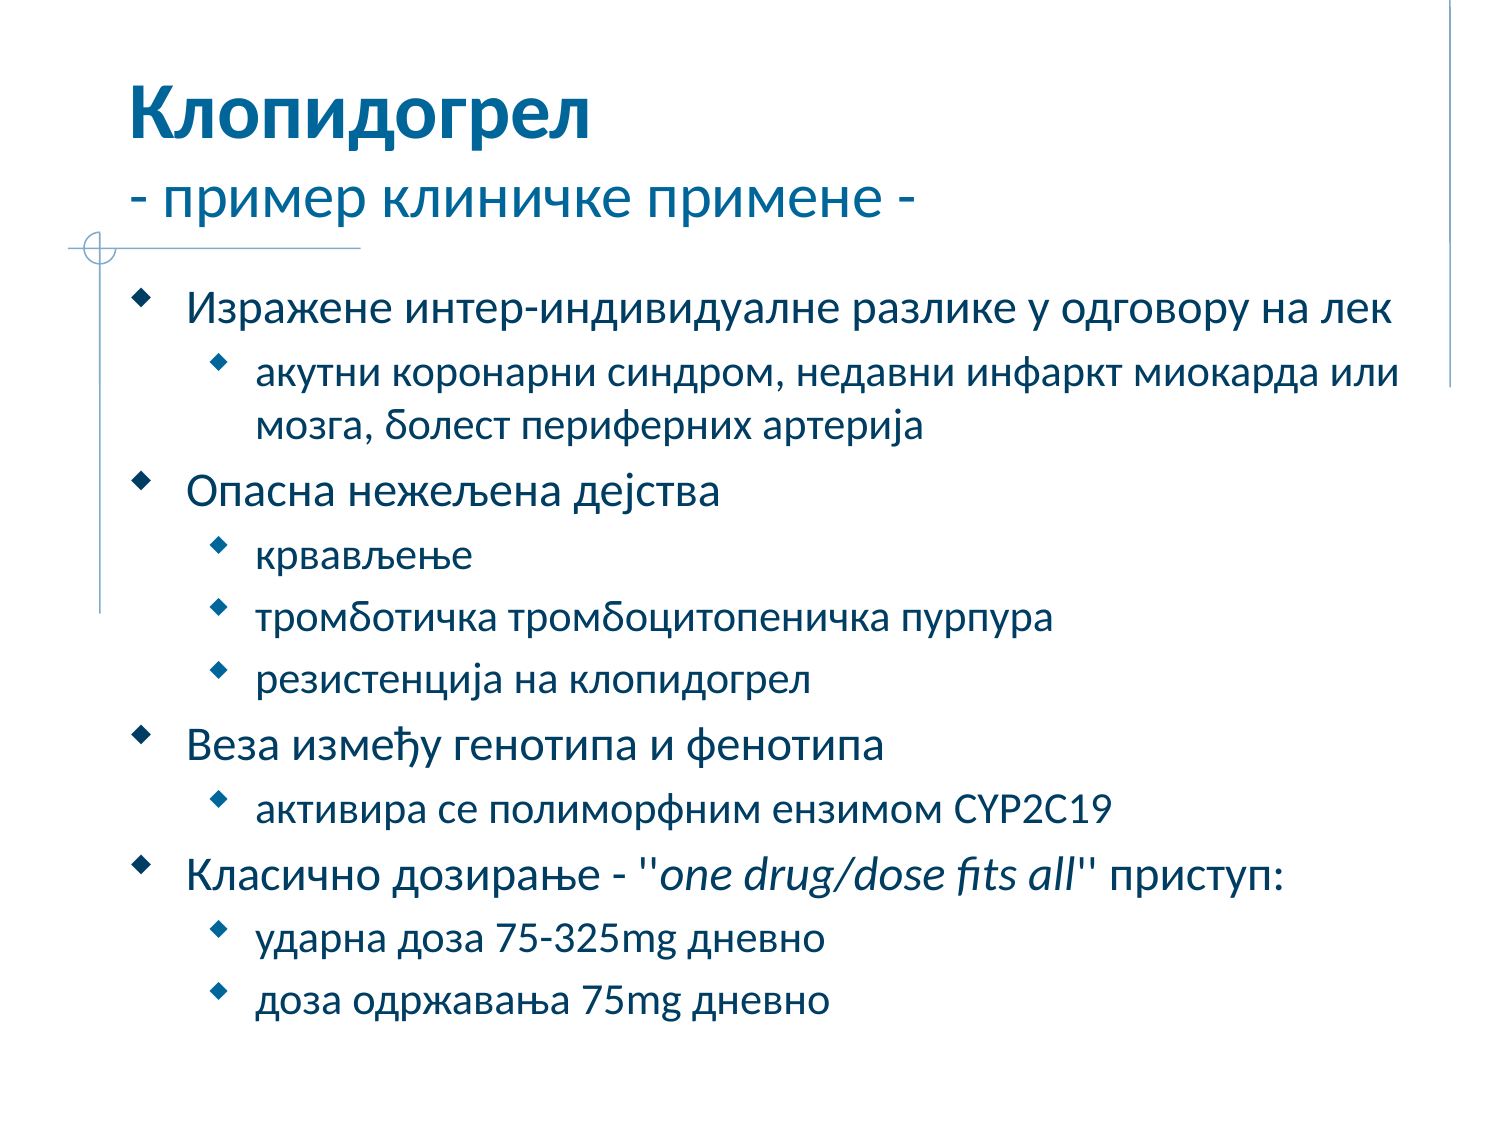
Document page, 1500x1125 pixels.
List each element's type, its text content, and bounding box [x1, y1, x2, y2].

title Клопидогрел - пример клиничке примене - [113, 49, 1436, 238]
list Изражене интер-индивидуалне разлике у одговору на лек акутни коронарни синдром, недавни инфаркт миокарда или мозга, болест периферних артерија Опасна нежељена дејства крвављење тромботичка тромбоцитопеничка пурпура резистенција на клопидогрел Веза између генотипа и фенотипа активира се полиморфним ензимом CYP2C19 Класично дозирање - ''one drug/dose fits all'' приступ: ударна доза 75-325mg дневно доза одржавања 75mg дневно [111, 266, 1436, 1047]
